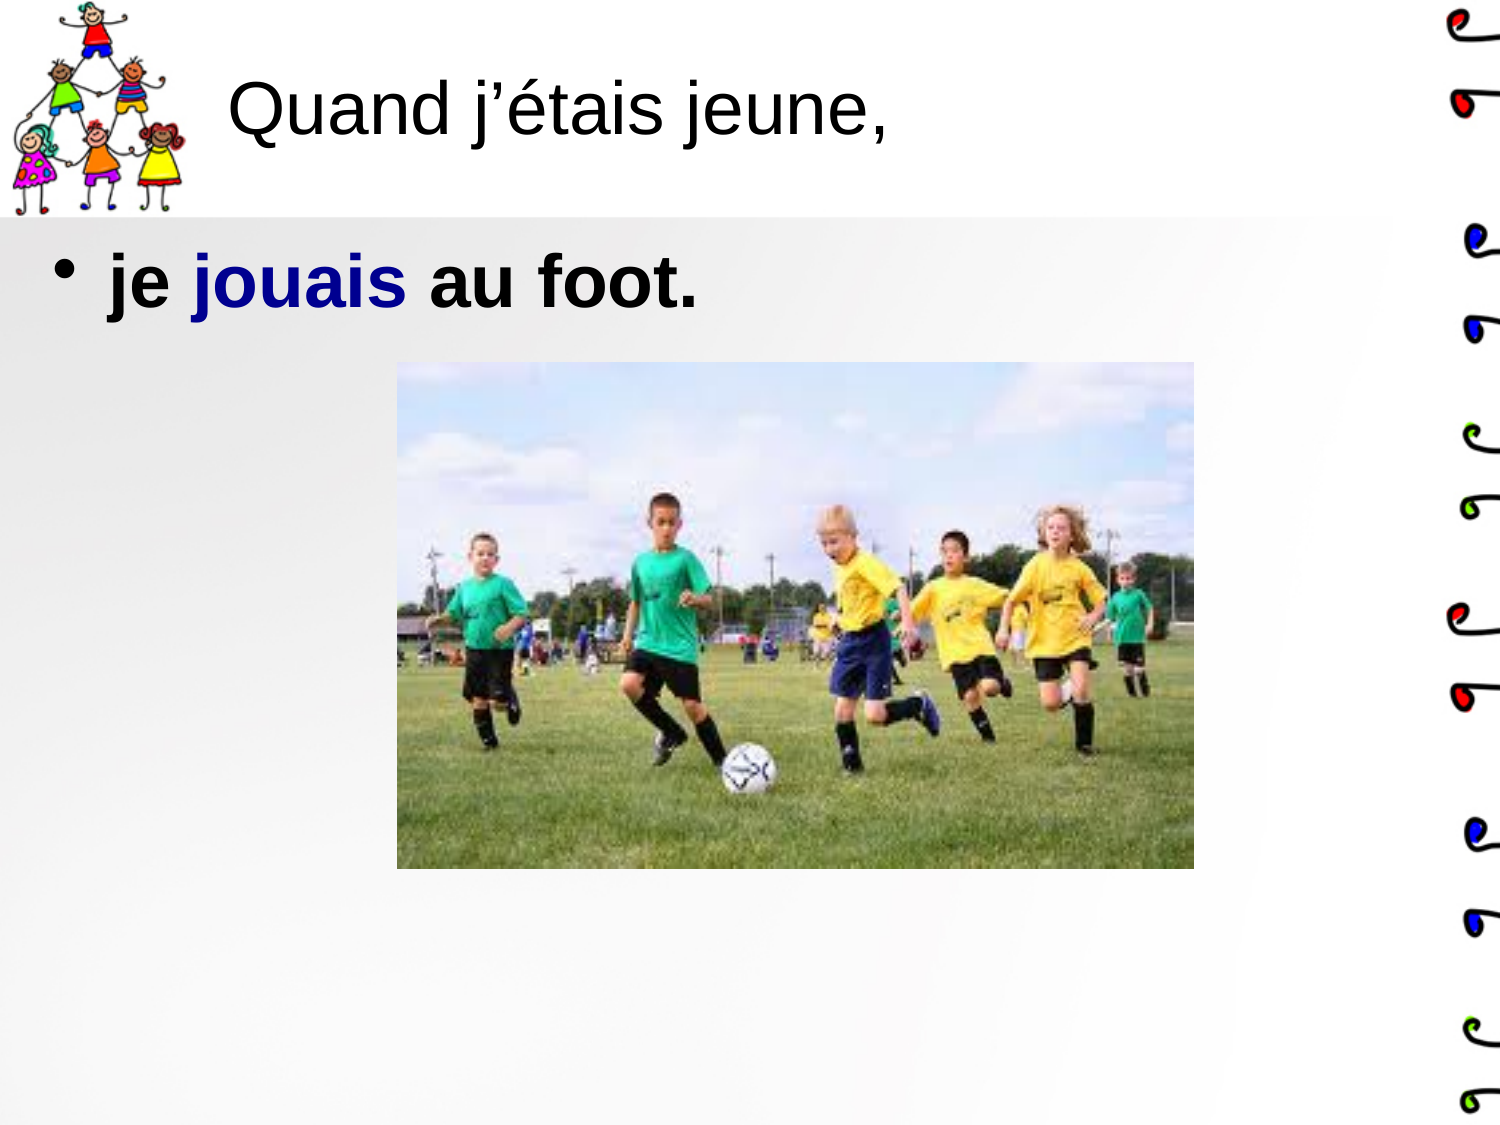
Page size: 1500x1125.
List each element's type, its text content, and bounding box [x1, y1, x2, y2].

list je jouais au foot. [37, 224, 1463, 1018]
picture [0, 0, 1500, 1125]
title Quand j’étais jeune, [212, 16, 1463, 192]
